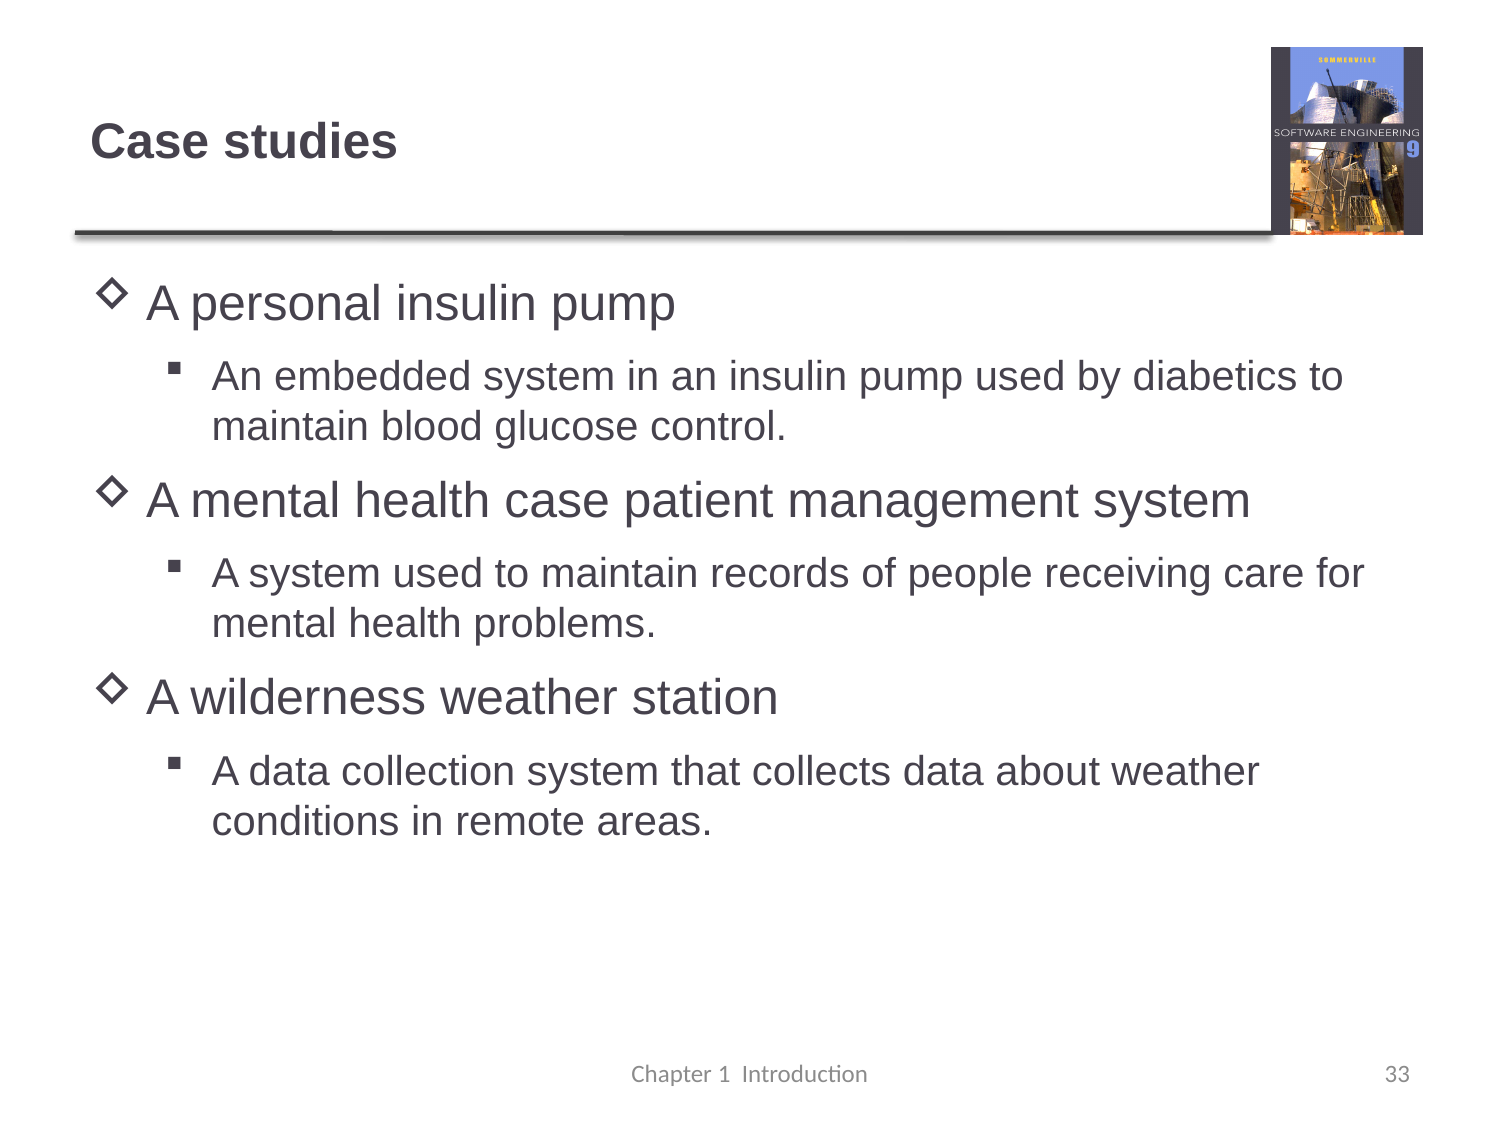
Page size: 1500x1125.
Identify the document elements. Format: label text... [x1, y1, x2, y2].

footer Chapter 1 Introduction [512, 1042, 988, 1103]
title Case studies [74, 44, 1272, 233]
list A personal insulin pump An embedded system in an insulin pump used by diabetics to maintain blood glucose control. A mental health case patient management system A system used to maintain records of people receiving care for mental health problems. A wilderness weather station A data collection system that collects data about weather conditions in remote areas. [75, 262, 1425, 1005]
slide_number 33 [1074, 1042, 1425, 1103]
picture [1272, 47, 1423, 235]
